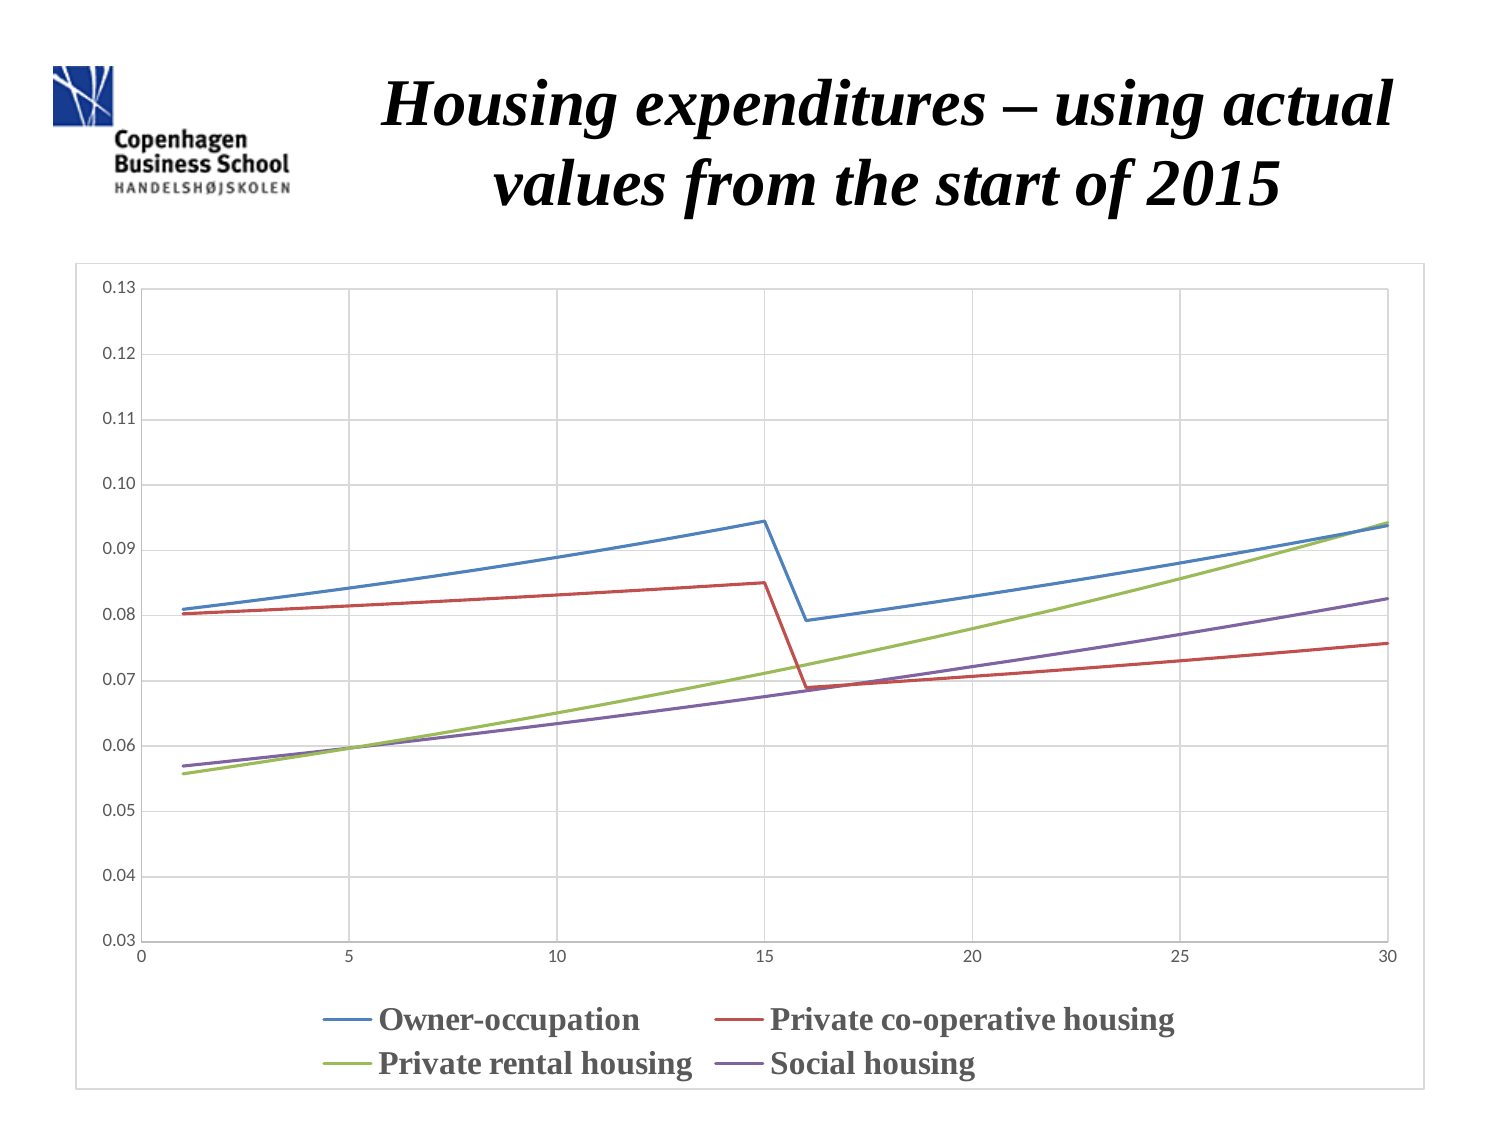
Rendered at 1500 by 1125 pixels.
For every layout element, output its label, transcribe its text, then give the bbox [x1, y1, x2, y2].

title Housing expenditures – using actual values from the start of 2015 [351, 45, 1425, 233]
picture [52, 66, 293, 198]
chart [74, 262, 1426, 1091]
